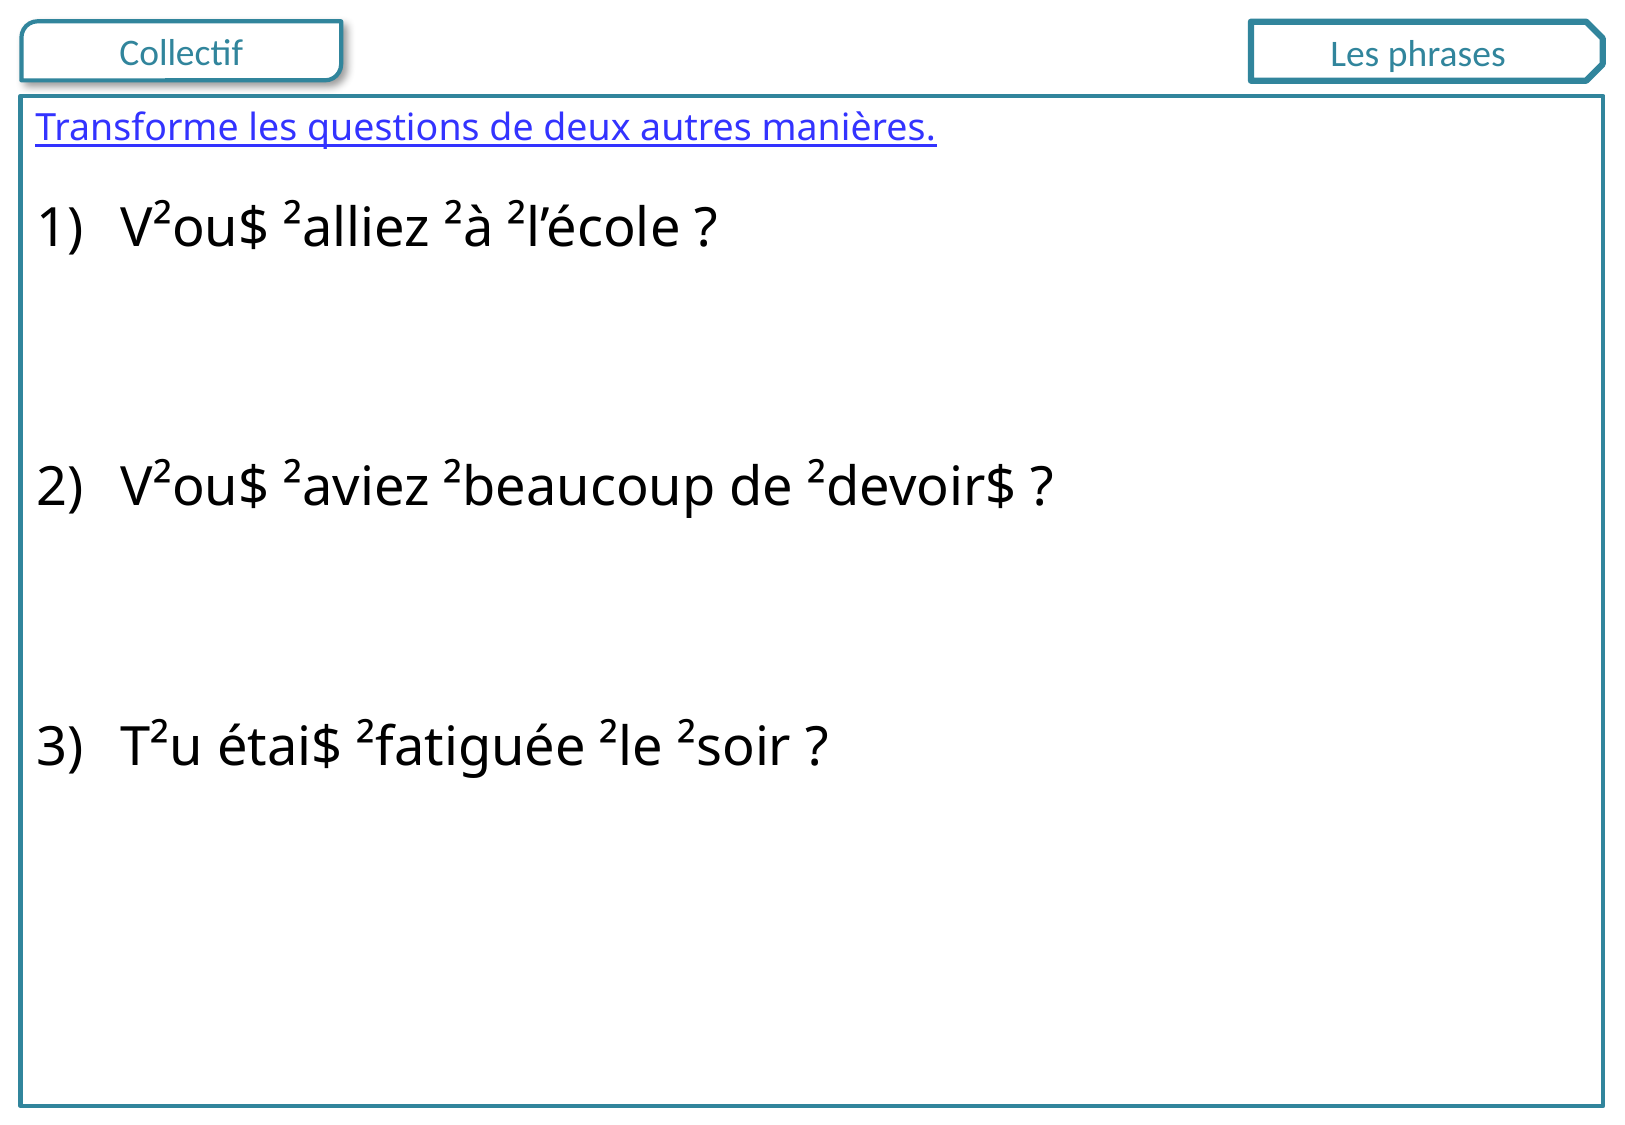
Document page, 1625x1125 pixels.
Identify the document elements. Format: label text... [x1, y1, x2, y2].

list V²ou$ ²alliez ²à ²l’école ? V²ou$ ²aviez ²beaucoup de ²devoir$ ? T²u étai$ ²fatiguée ²le ²soir ? [21, 184, 1604, 1106]
list Les phrases [1251, 21, 1585, 81]
list Transforme les questions de deux autres manières. [18, 94, 1605, 1108]
